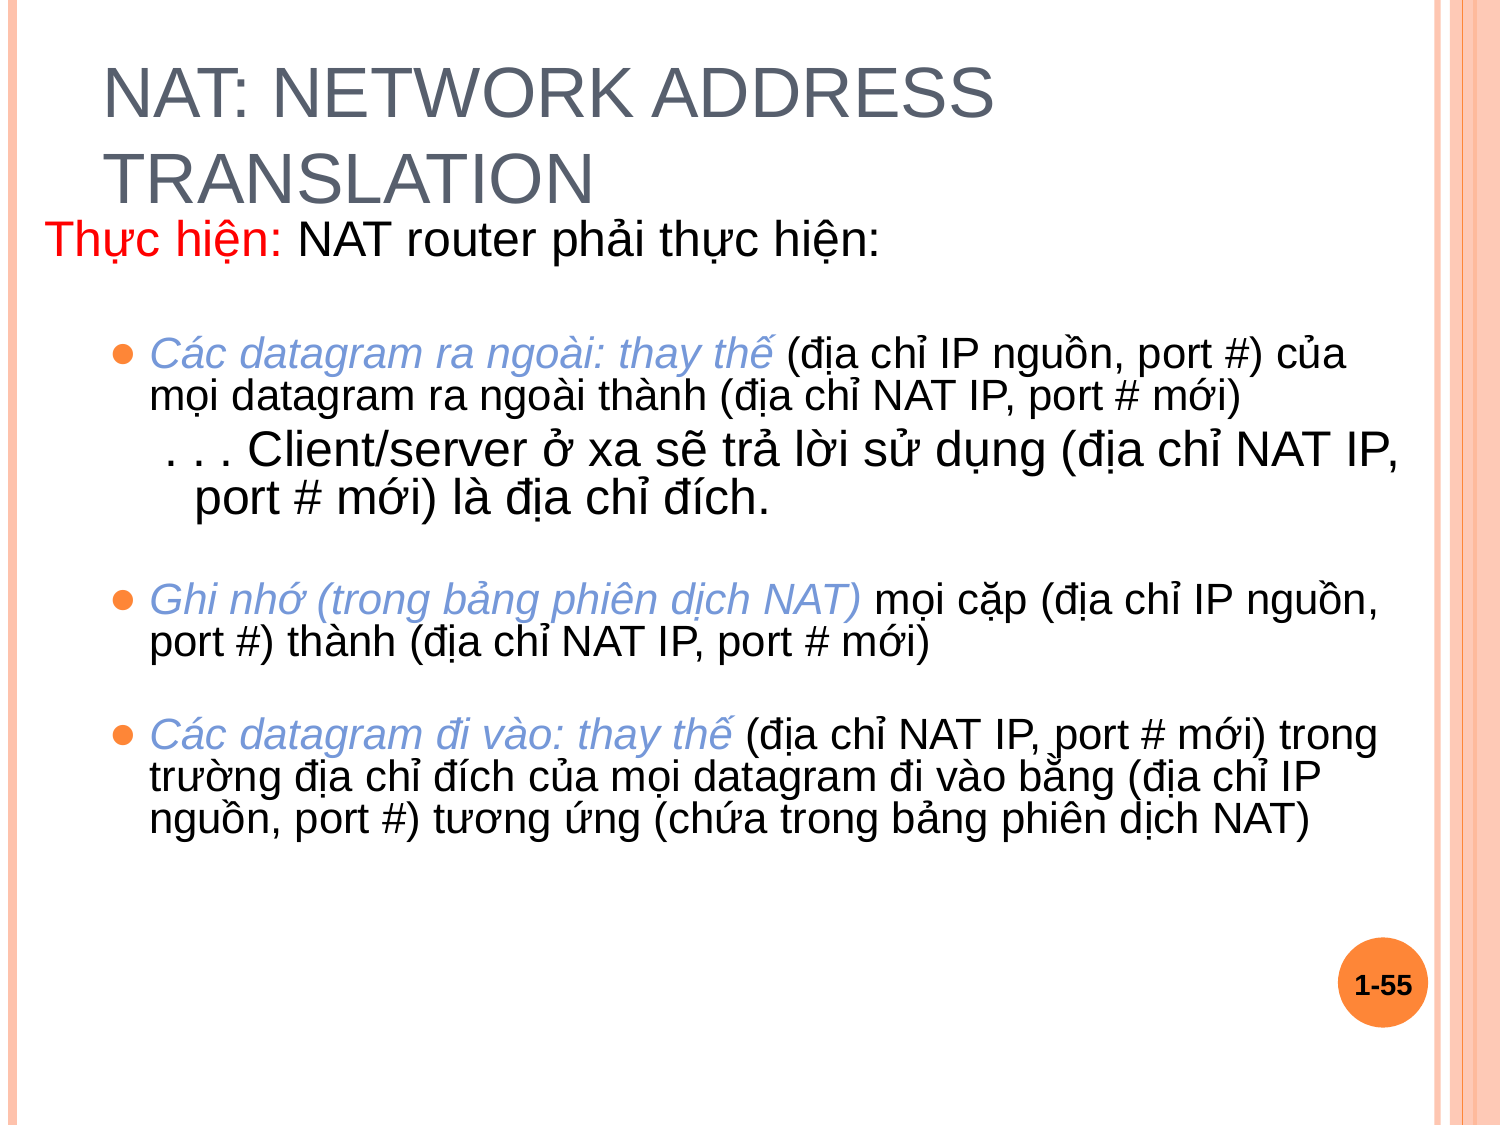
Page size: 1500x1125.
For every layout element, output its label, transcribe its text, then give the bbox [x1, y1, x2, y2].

list Thực hiện: NAT router phải thực hiện: Các datagram ra ngoài: thay thế (địa chỉ IP nguồn, port #) của mọi datagram ra ngoài thành (địa chỉ NAT IP, port # mới) . . . Client/server ở xa sẽ trả lời sử dụng (địa chỉ NAT IP, port # mới) là địa chỉ đích. Ghi nhớ (trong bảng phiên dịch NAT) mọi cặp (địa chỉ IP nguồn, port #) thành (địa chỉ NAT IP, port # mới) Các datagram đi vào: thay thế (địa chỉ NAT IP, port # mới) trong trường địa chỉ đích của mọi datagram đi vào bằng (địa chỉ IP nguồn, port #) tương ứng (chứa trong bảng phiên dịch NAT) [29, 210, 1437, 973]
title NAT: Network Address Translation [87, 37, 1395, 210]
slide_number 1-‹#› [1333, 940, 1434, 1026]
